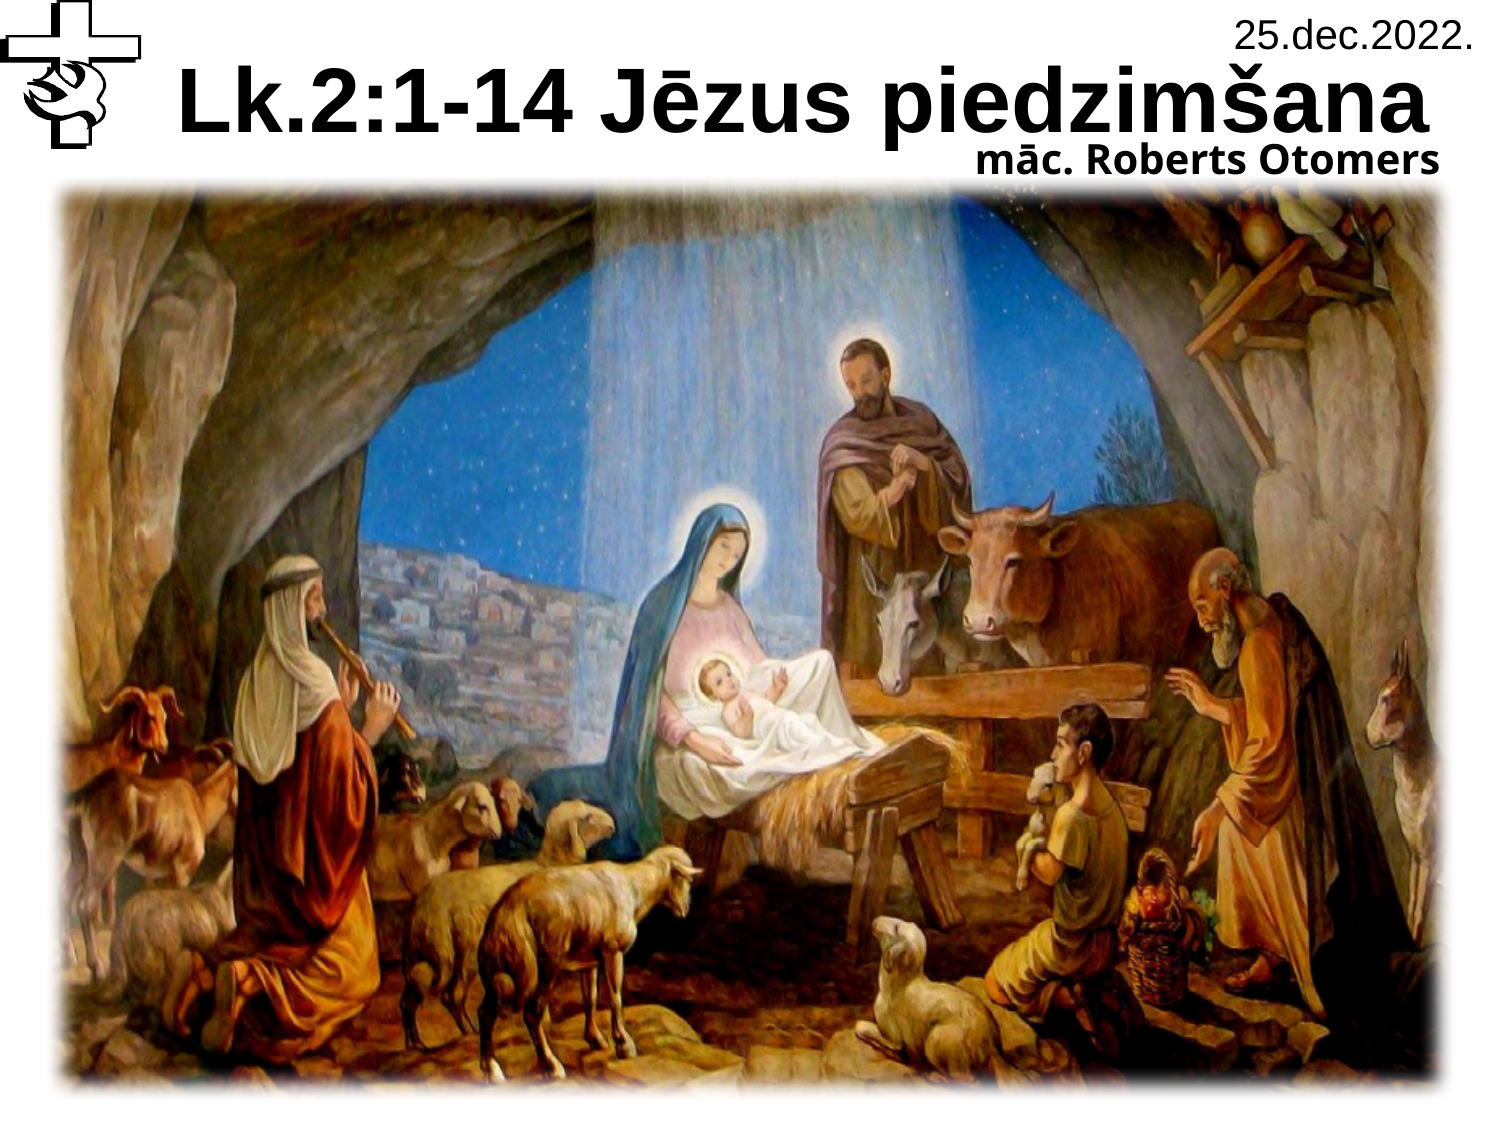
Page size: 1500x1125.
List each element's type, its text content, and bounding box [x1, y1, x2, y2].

text_box [53, 101, 1404, 174]
picture [0, 0, 142, 150]
title Lk.2:1-14 Jēzus piedzimšana [146, 26, 1480, 125]
text_box 25.dec.2022. [1218, 0, 1500, 65]
text_box māc. Roberts Otomers [915, 125, 1500, 191]
picture [46, 175, 1455, 1102]
